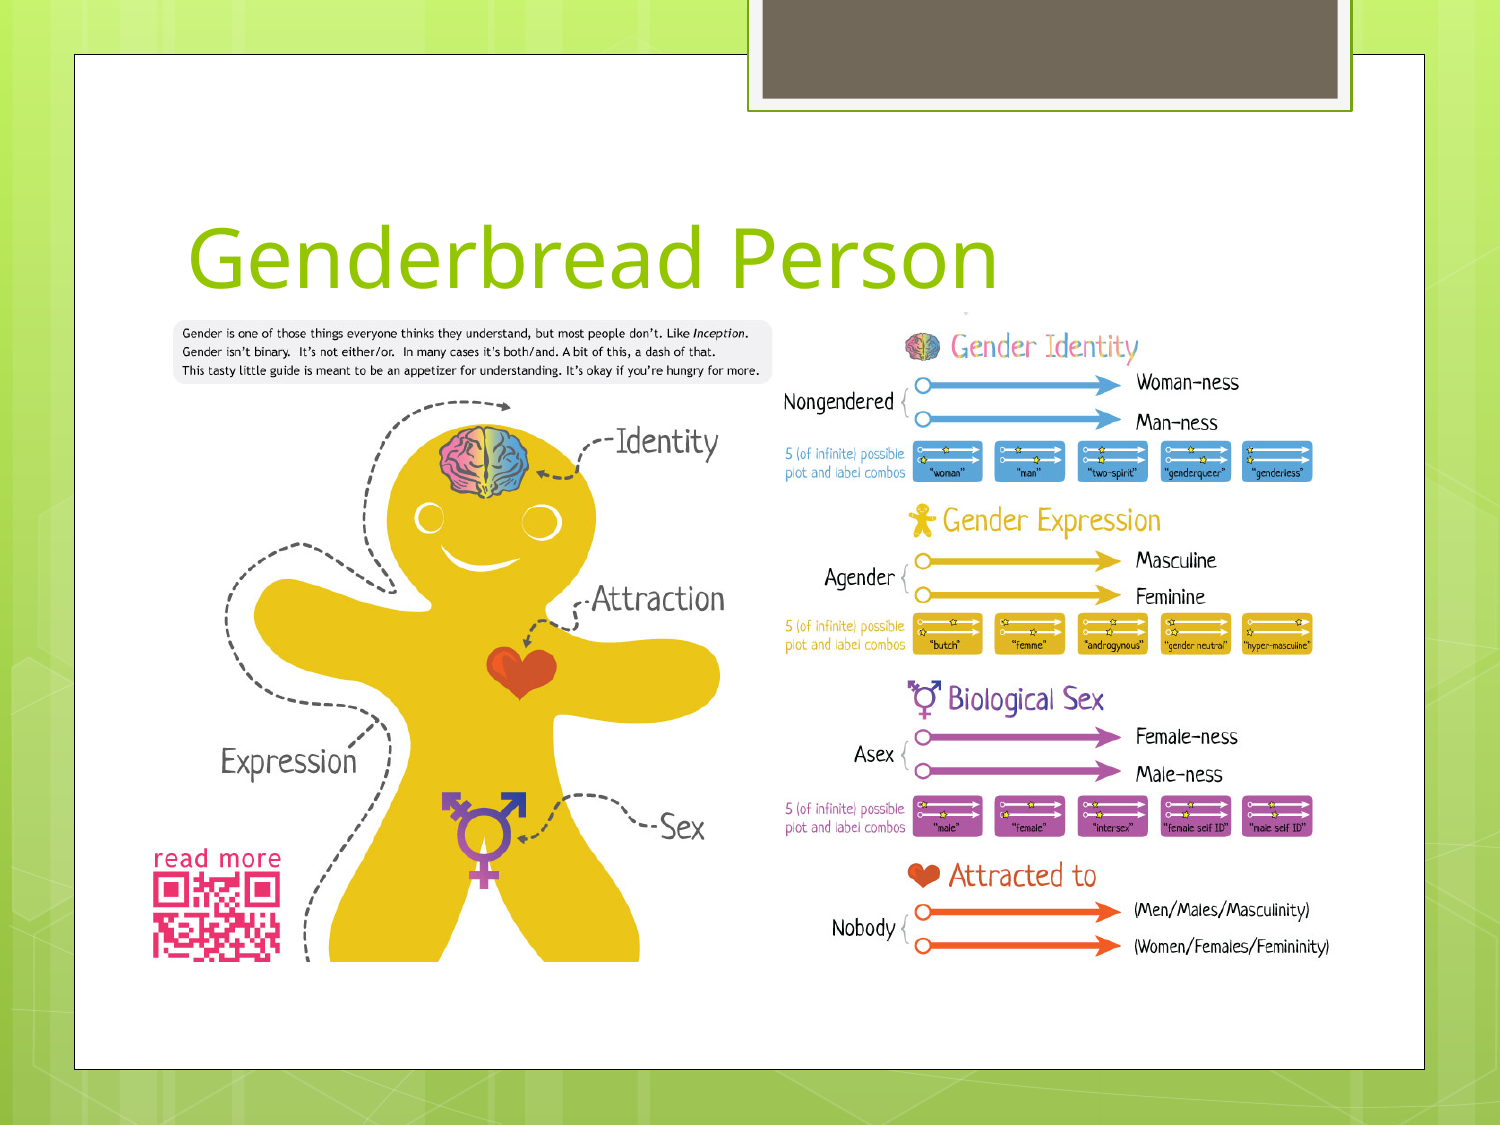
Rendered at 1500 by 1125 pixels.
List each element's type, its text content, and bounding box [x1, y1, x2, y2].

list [124, 312, 1378, 962]
title Genderbread Person [171, 125, 1324, 310]
